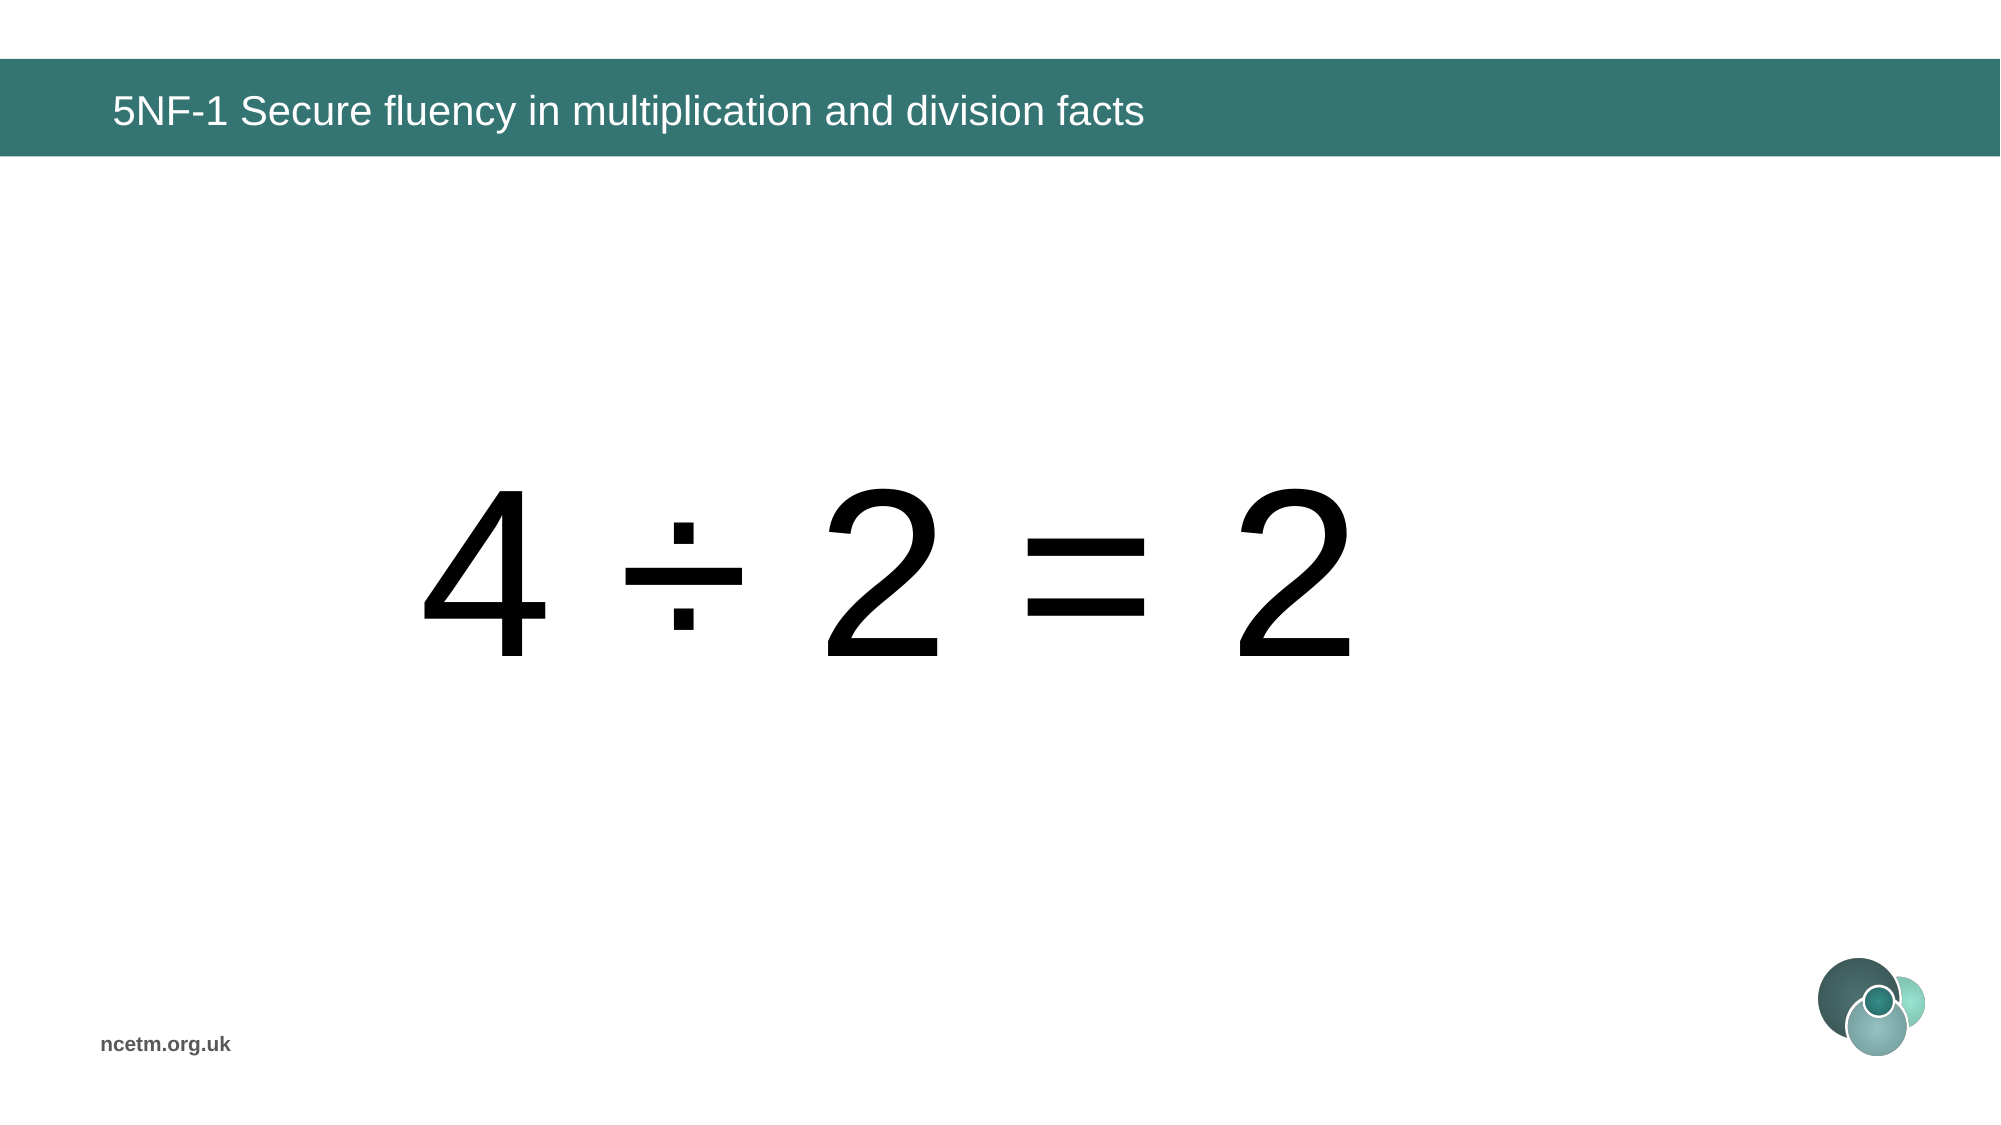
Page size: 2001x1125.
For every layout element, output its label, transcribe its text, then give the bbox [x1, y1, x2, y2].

picture [1818, 958, 1925, 1056]
title 5NF-1 Secure fluency in multiplication and division facts [97, 76, 1945, 147]
text_box 2 [1213, 409, 1377, 712]
text_box 4 ÷ 2 = [404, 409, 1213, 712]
